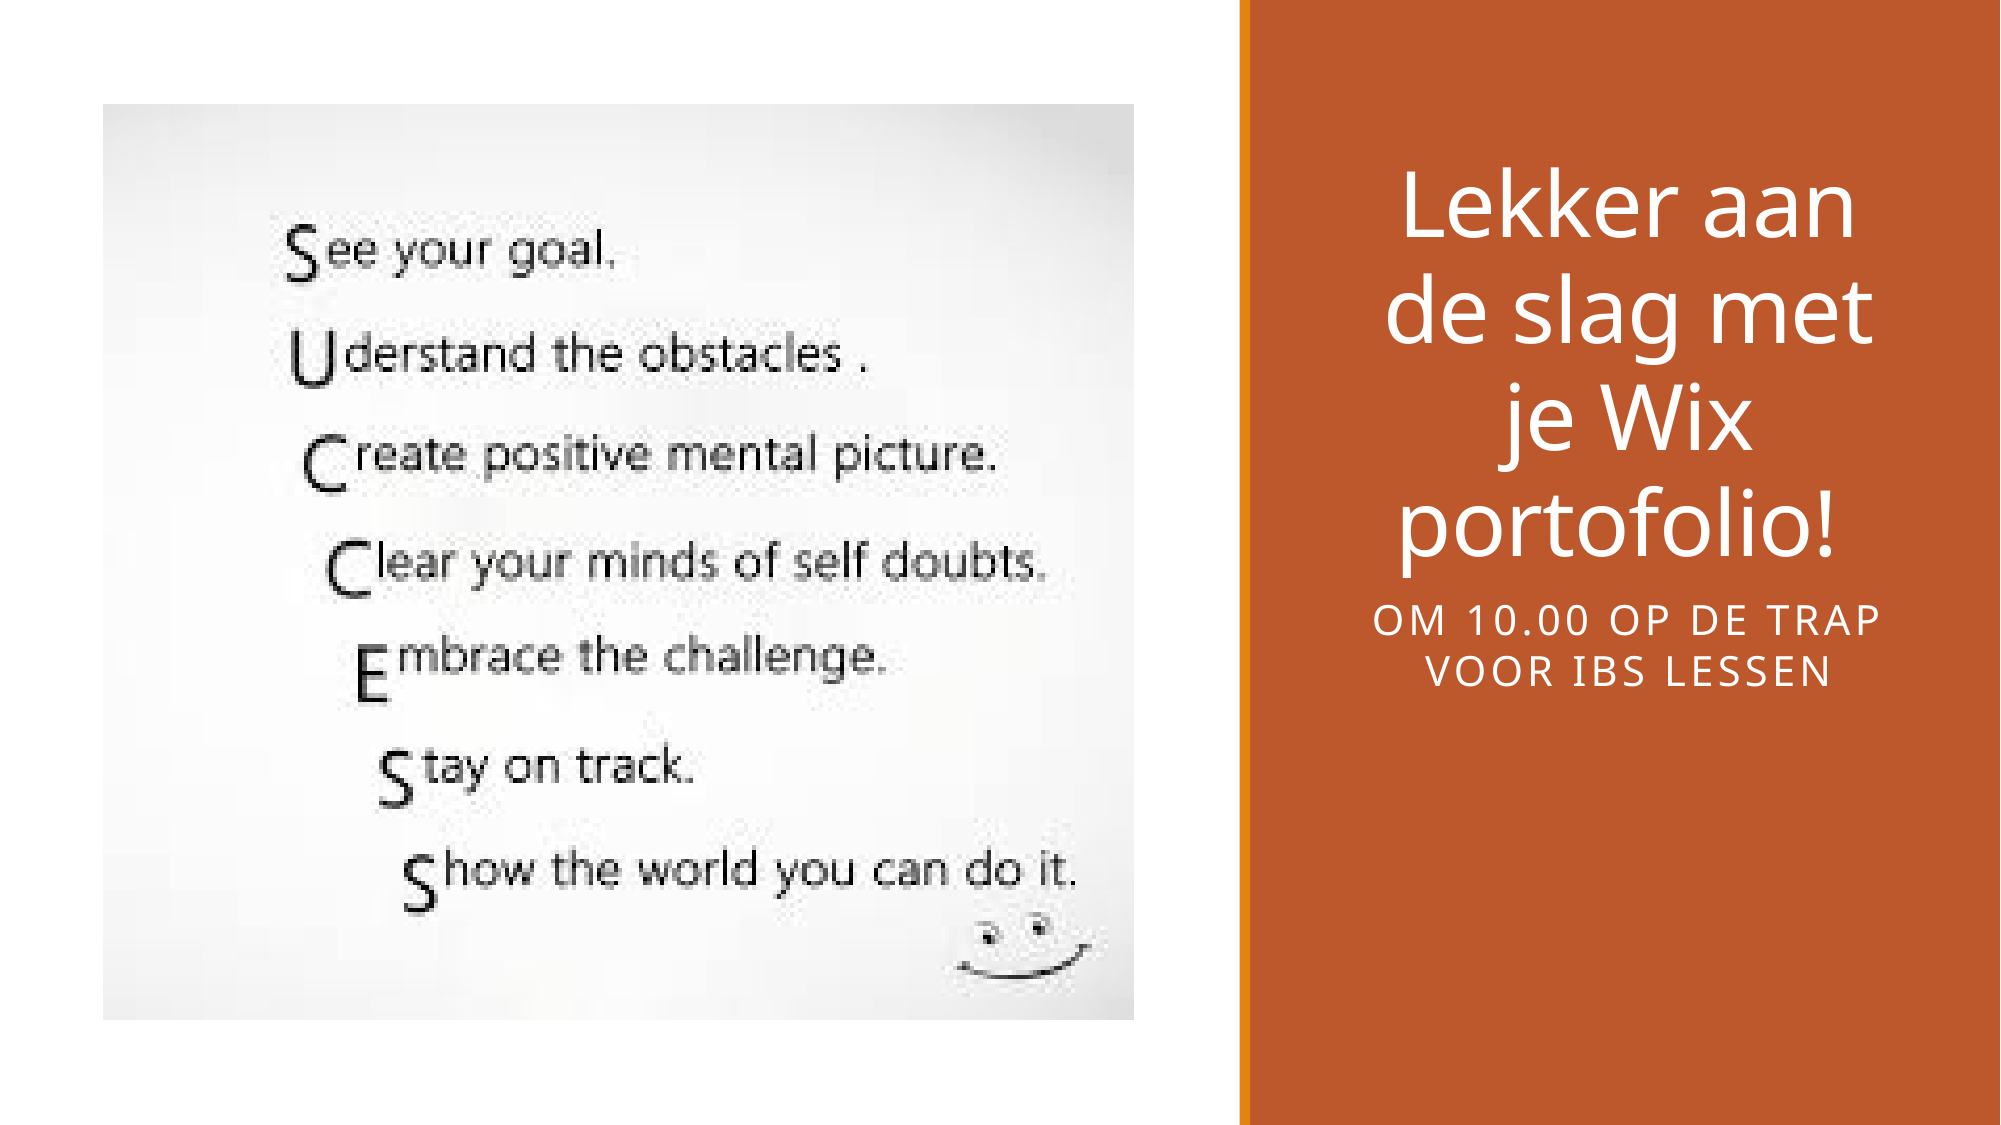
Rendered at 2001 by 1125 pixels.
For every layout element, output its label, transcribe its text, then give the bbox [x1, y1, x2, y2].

picture [103, 104, 1134, 1021]
text_box [1238, 723, 1251, 1125]
text_box [0, 0, 1238, 1125]
title Lekker aan de slag met je Wix portofolio! [1328, 104, 1929, 585]
list Om 10.00 op de trap voor IBS lessen [1328, 586, 1929, 1020]
text_box [1238, 0, 1251, 710]
text_box [1251, 0, 2000, 1125]
